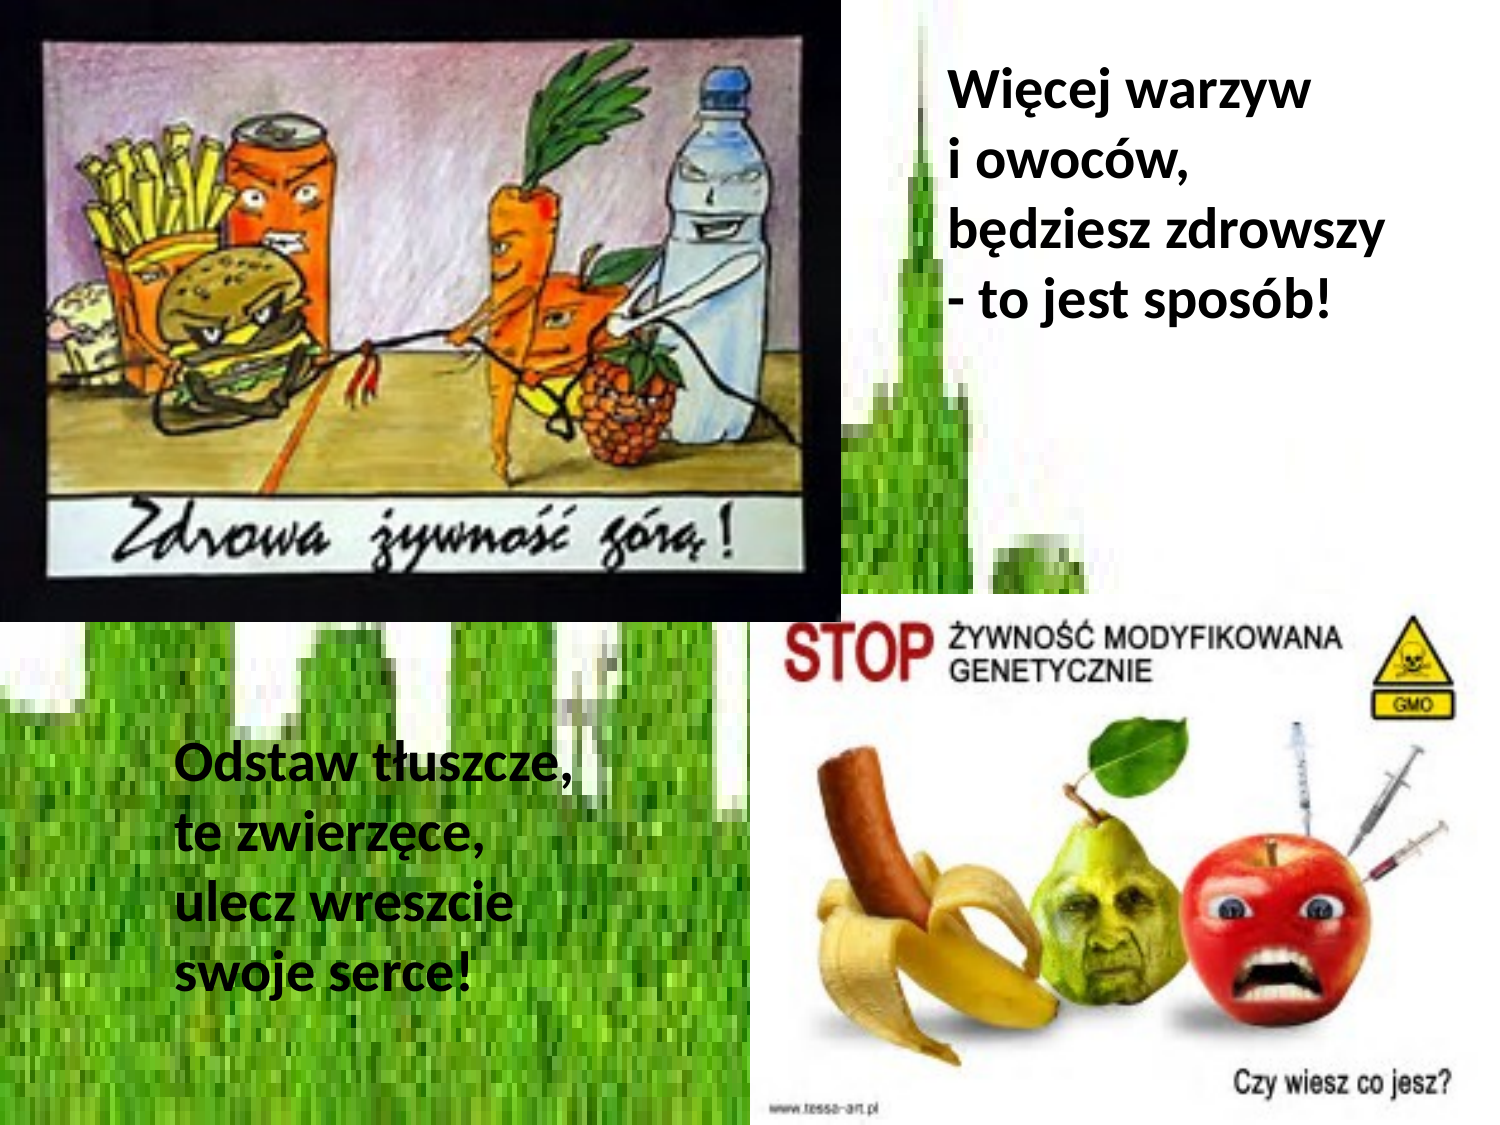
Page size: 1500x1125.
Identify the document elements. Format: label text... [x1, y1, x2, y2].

text_box Odstaw tłuszcze, te zwierzęce, ulecz wreszcie swoje serce! [159, 715, 744, 1011]
text_box Więcej warzyw i owoców, będziesz zdrowszy - to jest sposób! [933, 42, 1500, 338]
picture [0, 0, 1500, 1125]
